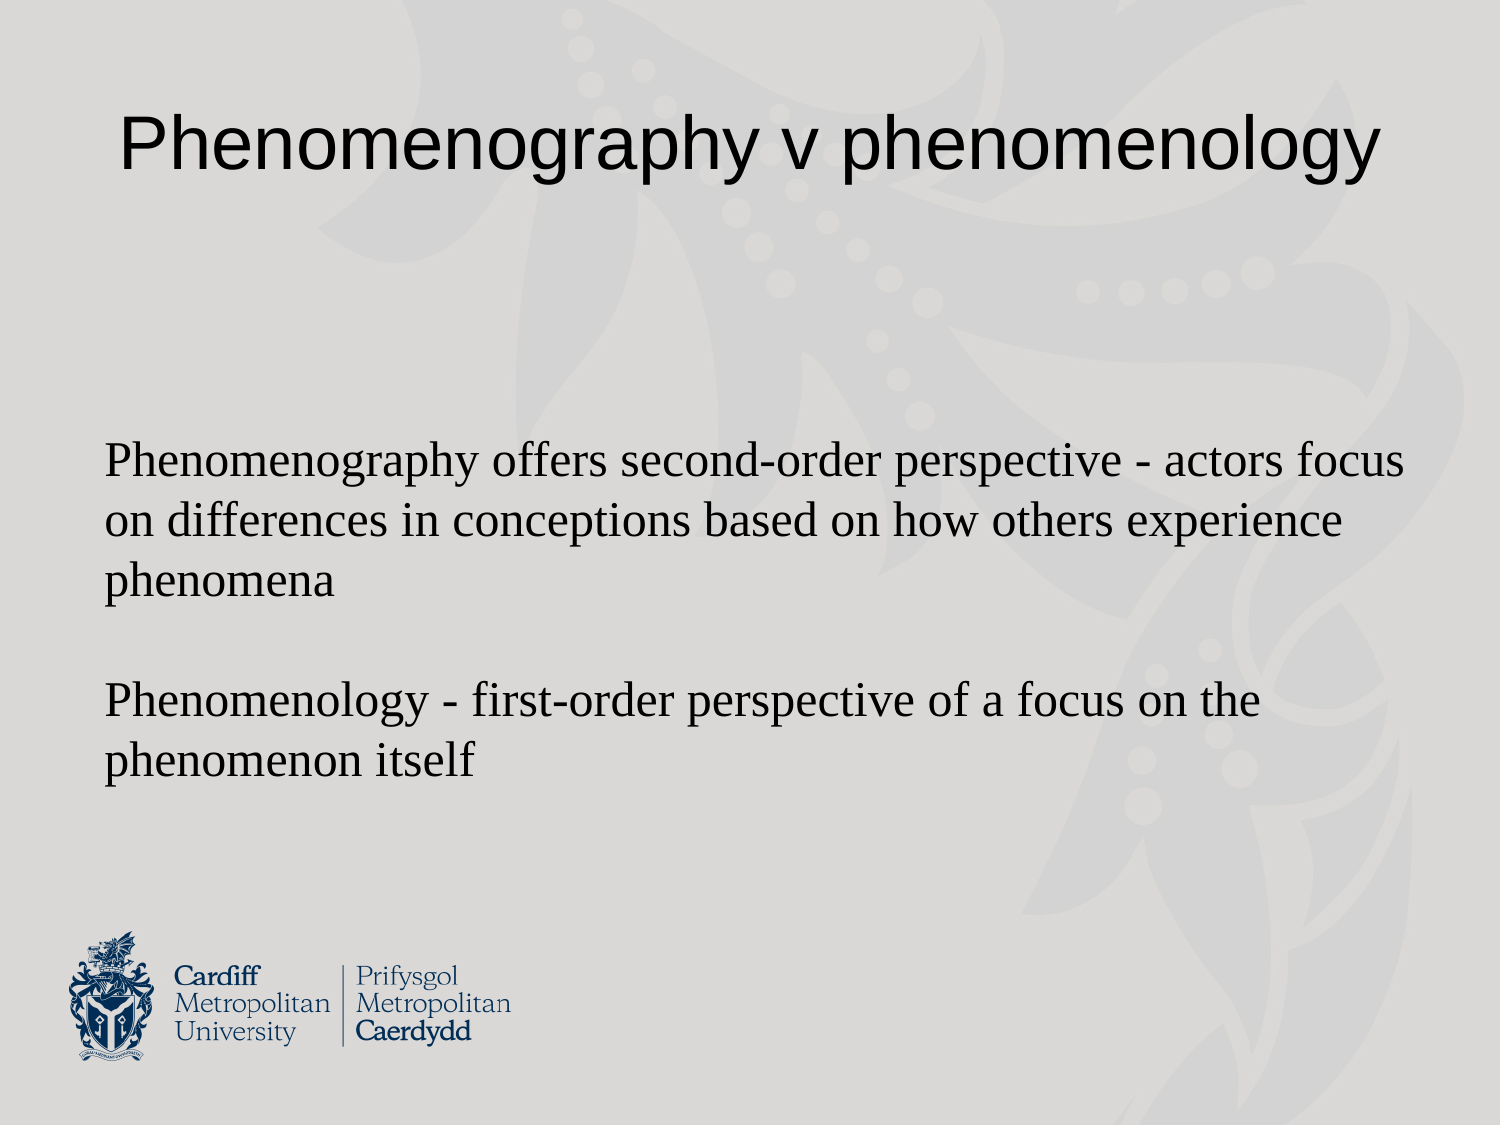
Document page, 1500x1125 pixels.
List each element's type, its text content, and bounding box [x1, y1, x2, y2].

text_box Phenomenography offers second-order perspective - actors focus on differences in conceptions based on how others experience phenomena Phenomenology - first-order perspective of a focus on the phenomenon itself [89, 419, 1425, 794]
title Phenomenography v phenomenology [75, 45, 1425, 233]
picture [0, 0, 1500, 1125]
